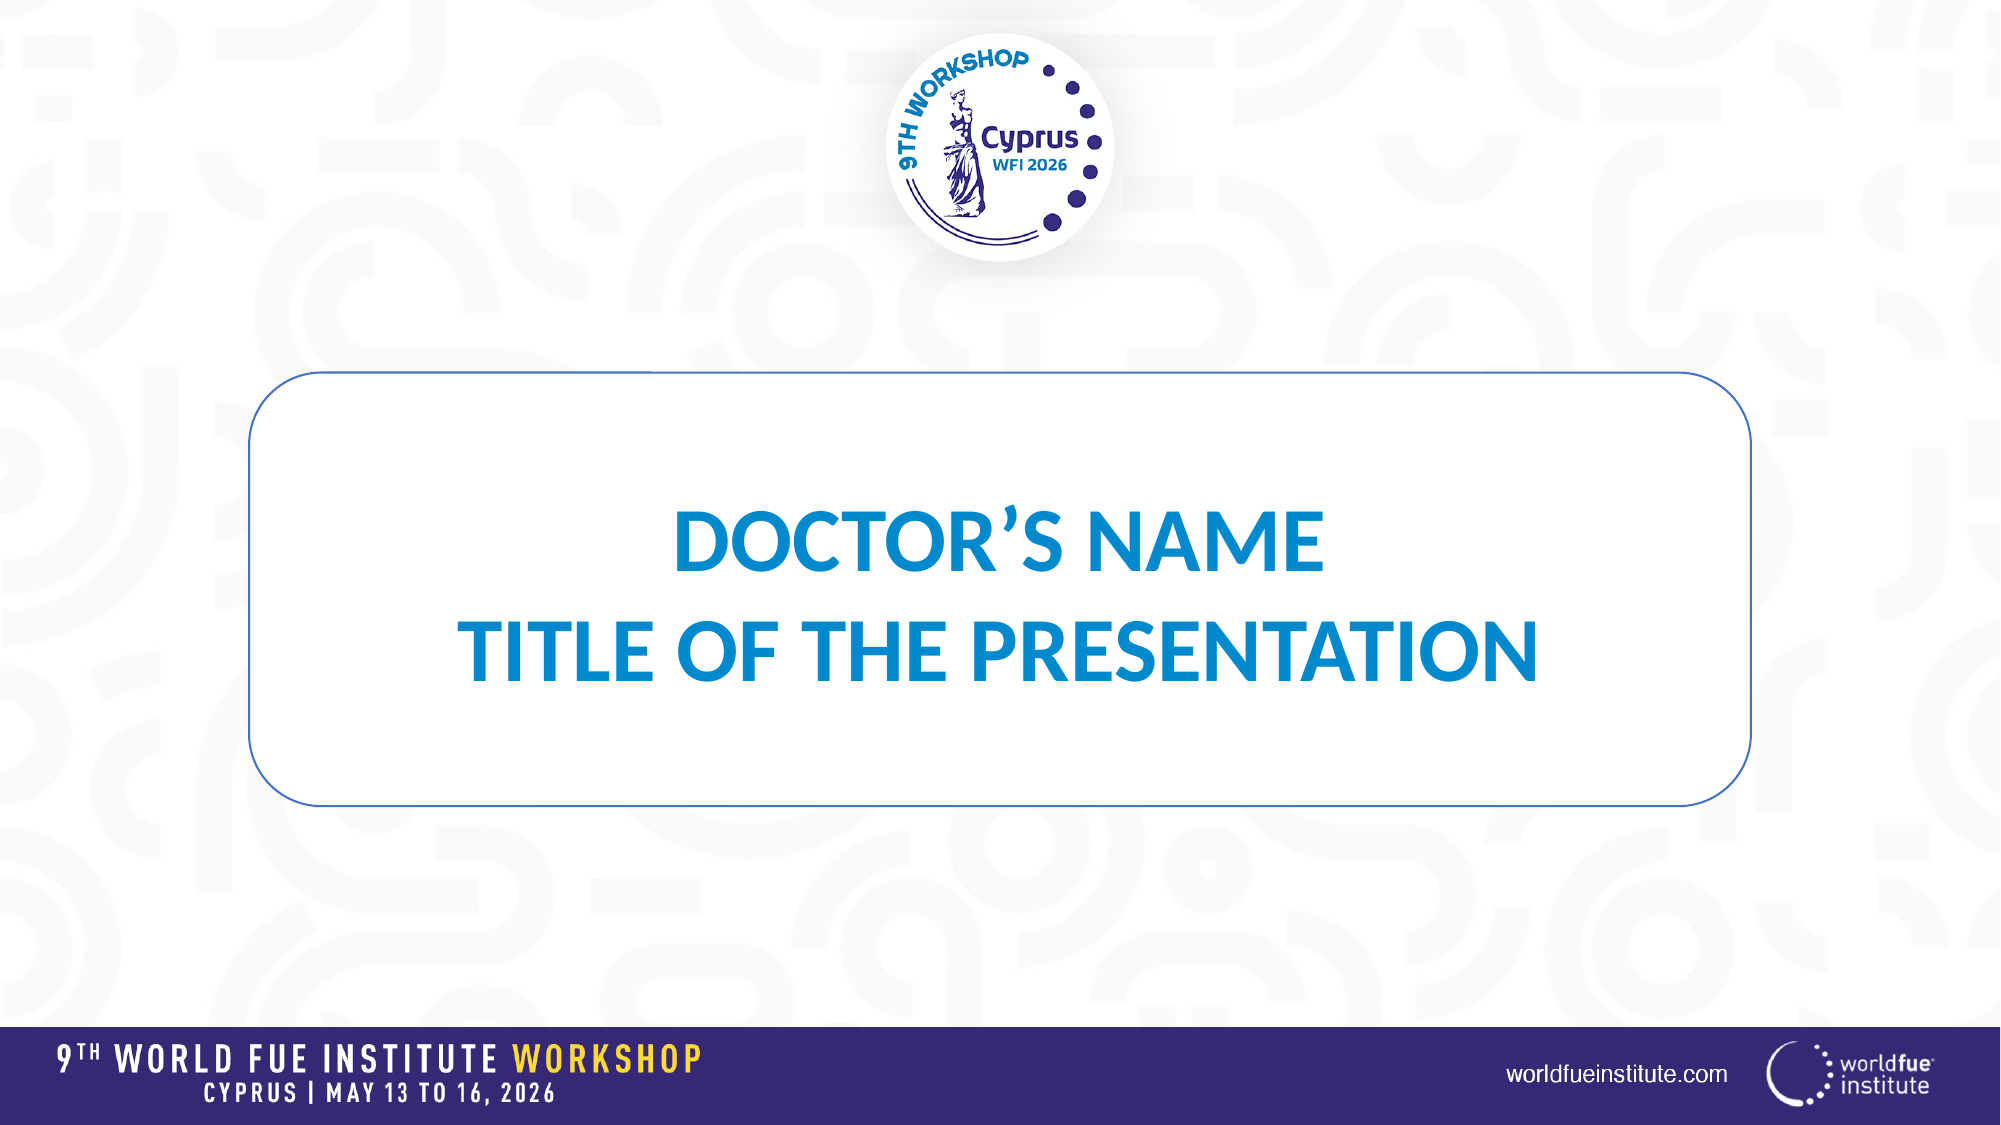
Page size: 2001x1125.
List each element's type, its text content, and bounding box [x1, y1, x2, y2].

picture [0, 0, 2001, 1125]
text_box DOCTOR’S NAME TITLE OF THE PRESENTATION [248, 371, 1752, 808]
